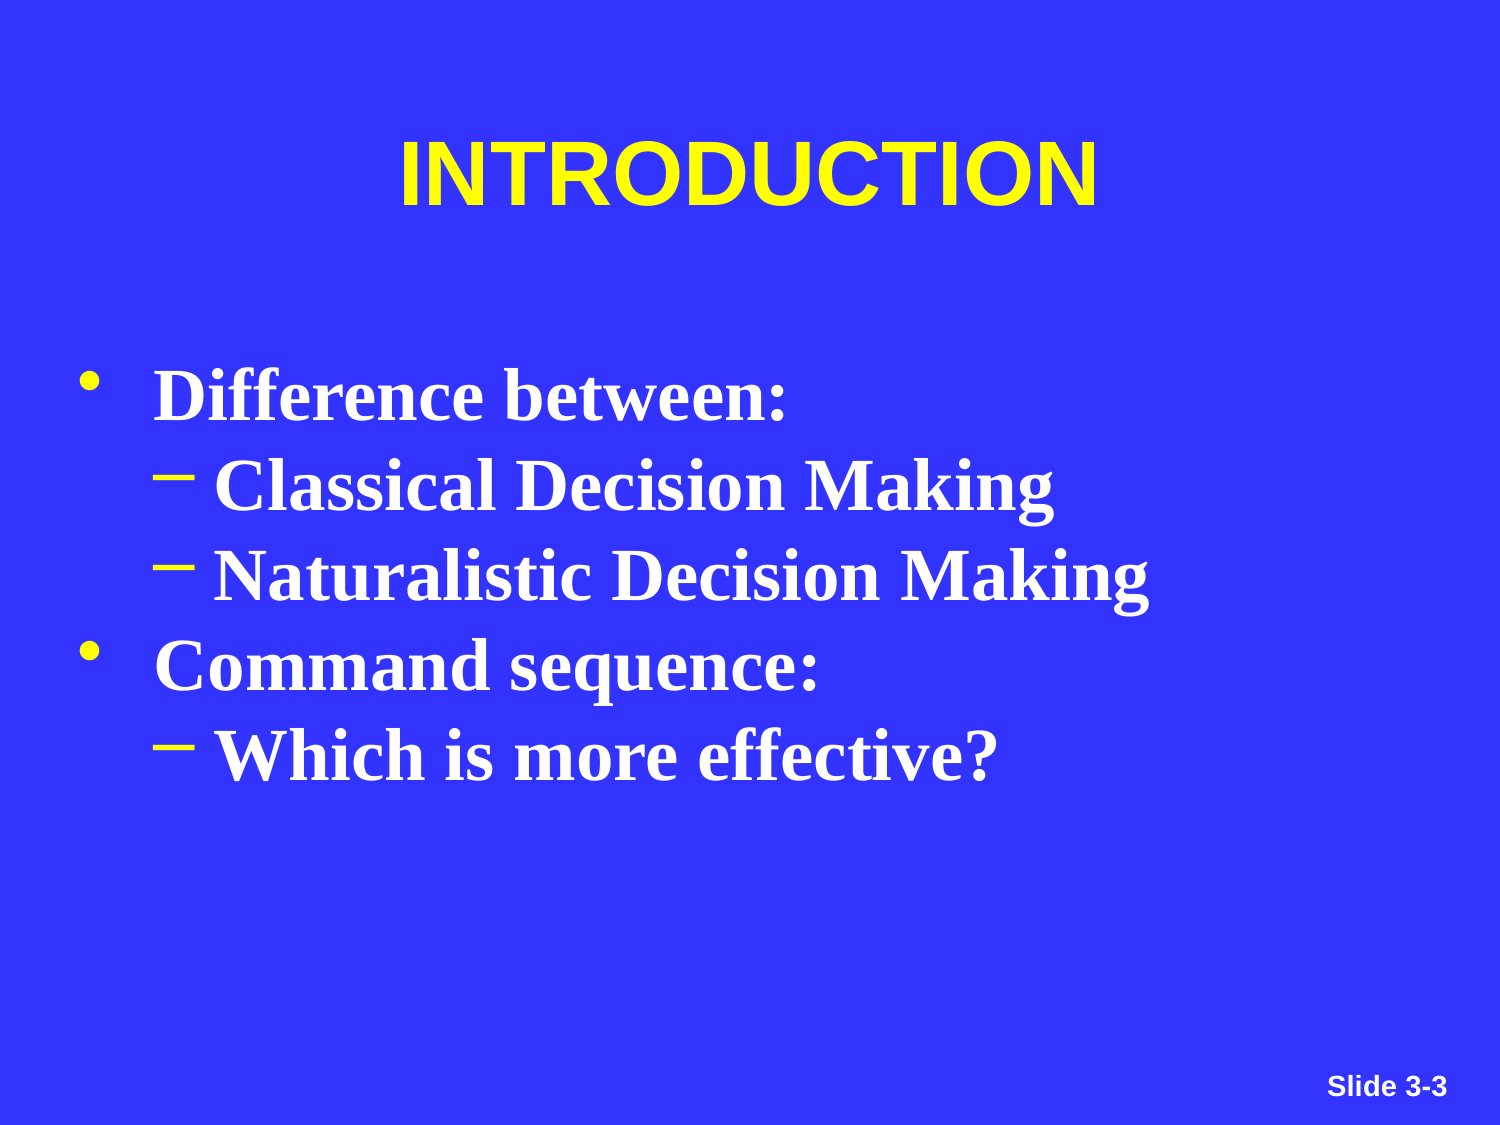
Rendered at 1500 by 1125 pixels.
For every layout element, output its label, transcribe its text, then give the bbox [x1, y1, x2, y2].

list Difference between: Classical Decision Making Naturalistic Decision Making Command sequence: Which is more effective? [62, 337, 1463, 976]
title INTRODUCTION [74, 74, 1426, 263]
slide_number Slide 3-3 [1112, 1059, 1463, 1125]
